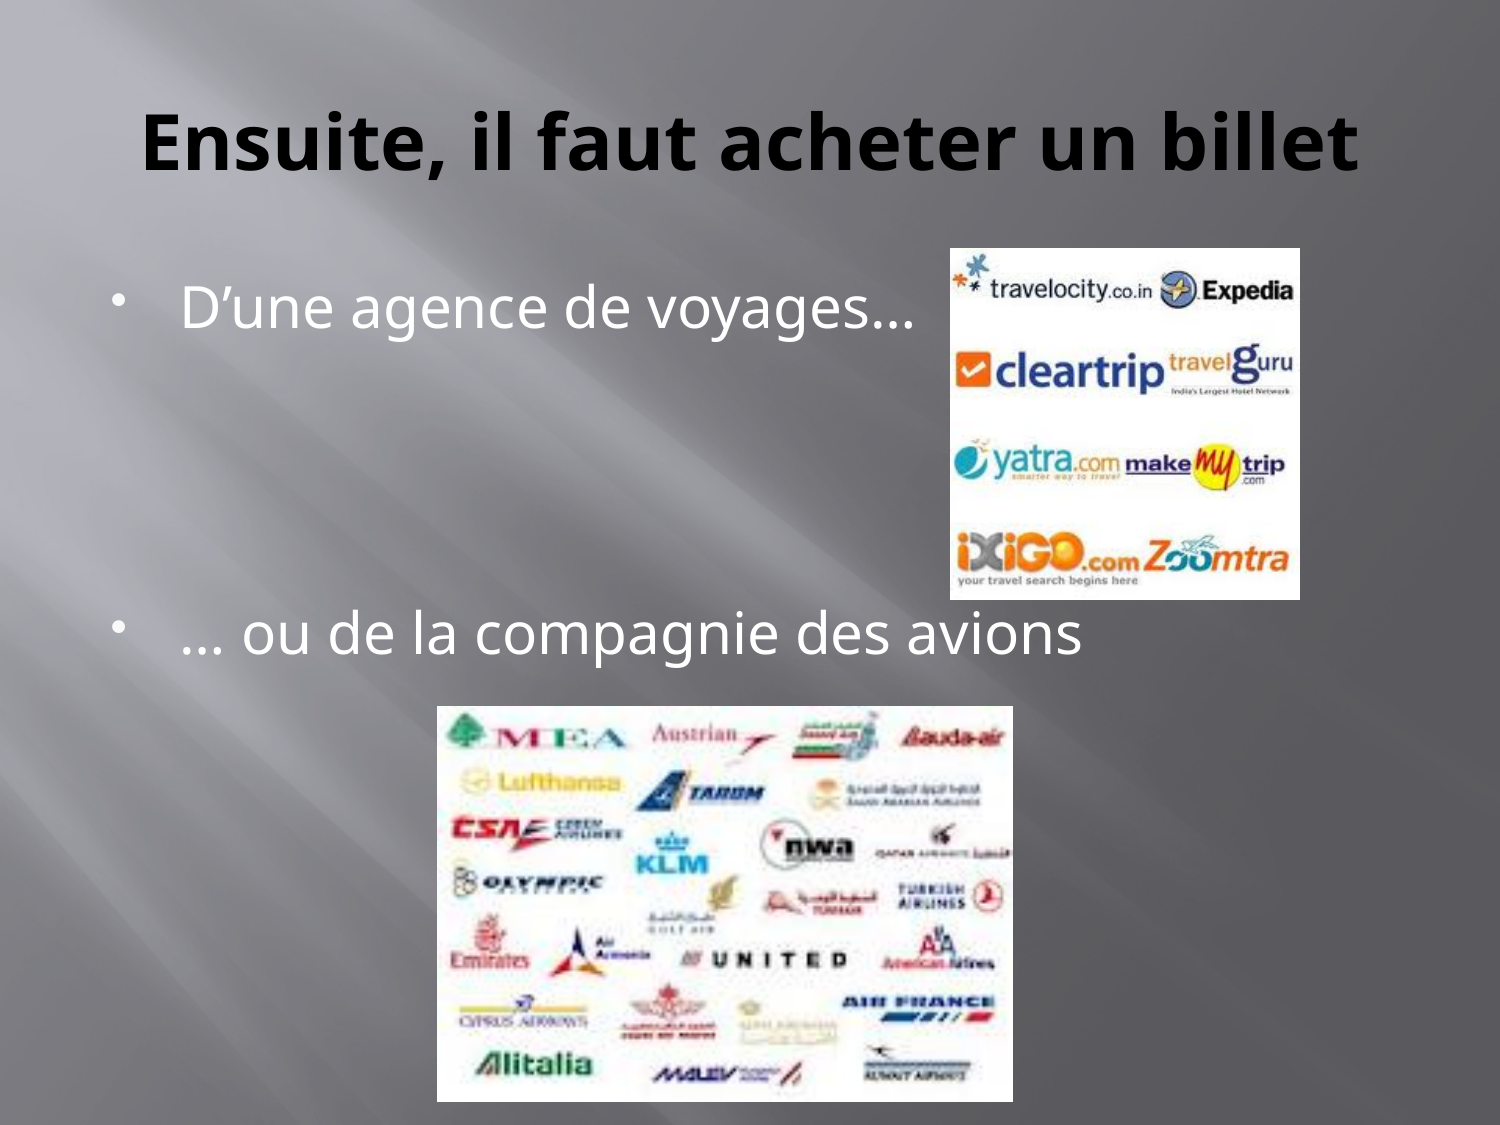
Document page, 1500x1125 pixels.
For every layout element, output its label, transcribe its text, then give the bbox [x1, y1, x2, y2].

title Ensuite, il faut acheter un billet [75, 45, 1425, 233]
picture [949, 247, 1301, 600]
picture [437, 705, 1013, 1103]
list D’une agence de voyages… … ou de la compagnie des avions [75, 262, 1425, 1035]
